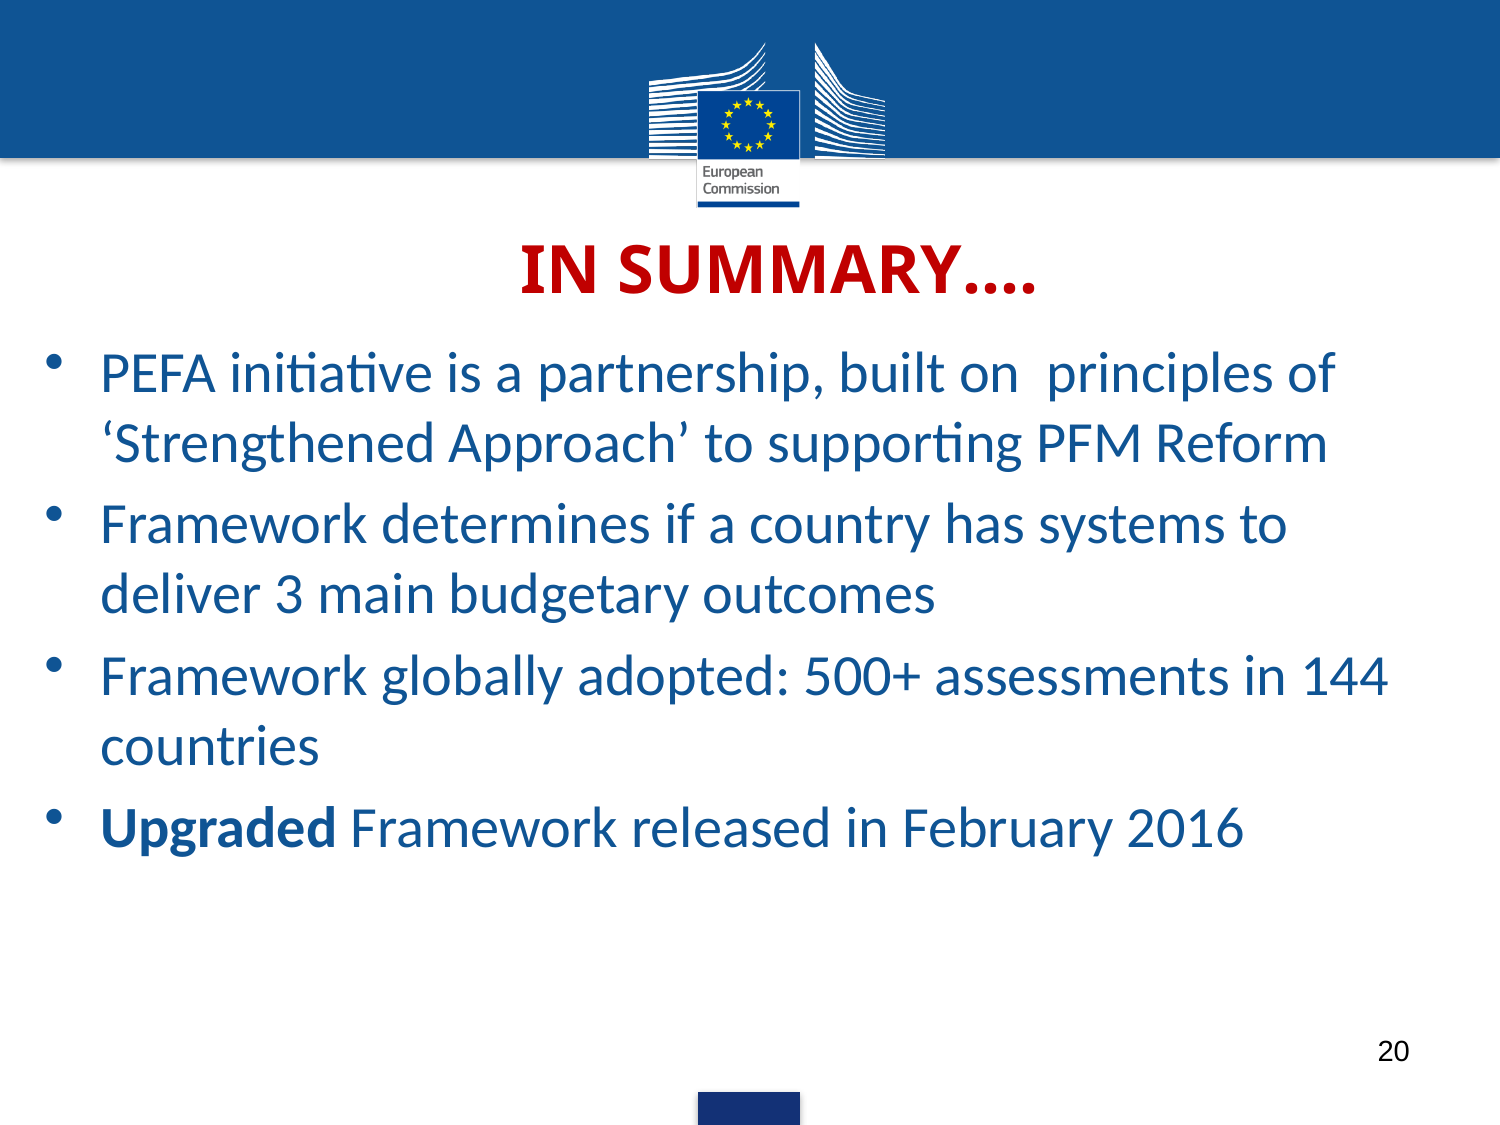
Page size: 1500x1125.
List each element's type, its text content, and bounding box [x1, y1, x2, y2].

slide_number 20 [1074, 1024, 1426, 1103]
list PEFA initiative is a partnership, built on principles of ‘Strengthened Approach’ to supporting PFM Reform Framework determines if a country has systems to deliver 3 main budgetary outcomes Framework globally adopted: 500+ assessments in 144 countries Upgraded Framework released in February 2016 [29, 326, 1447, 977]
title IN SUMMARY…. [0, 208, 1500, 327]
picture [649, 42, 885, 208]
